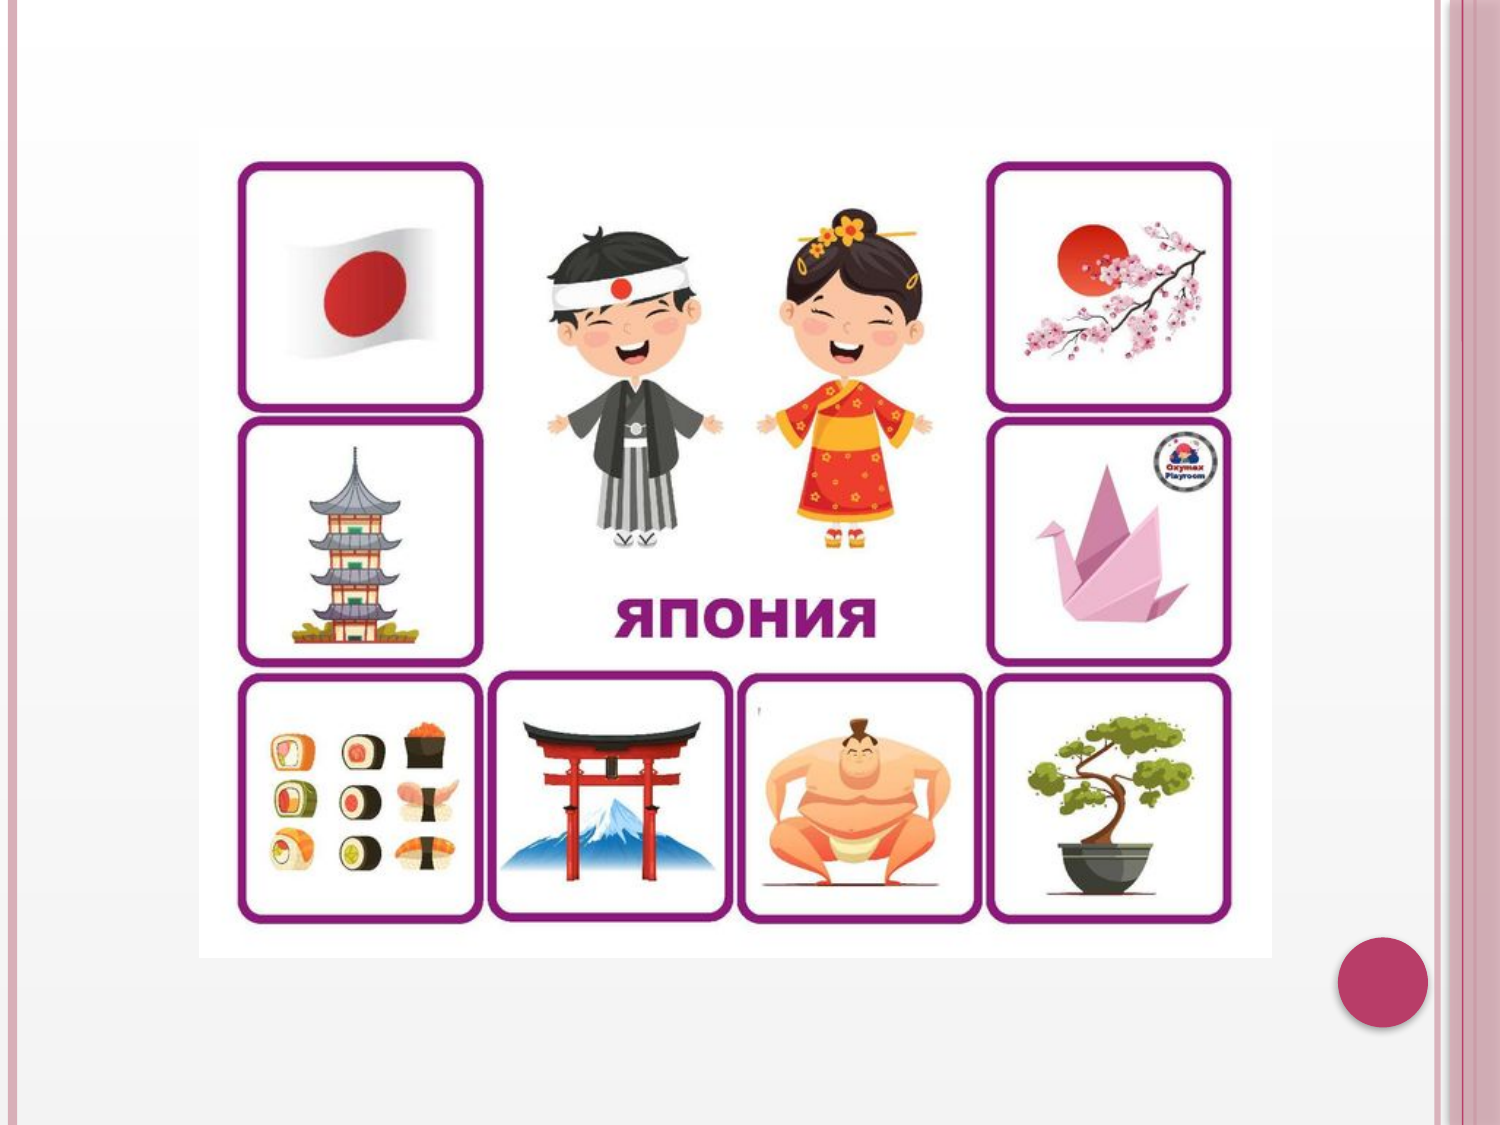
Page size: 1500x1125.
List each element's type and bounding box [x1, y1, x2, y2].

list [198, 128, 1273, 959]
